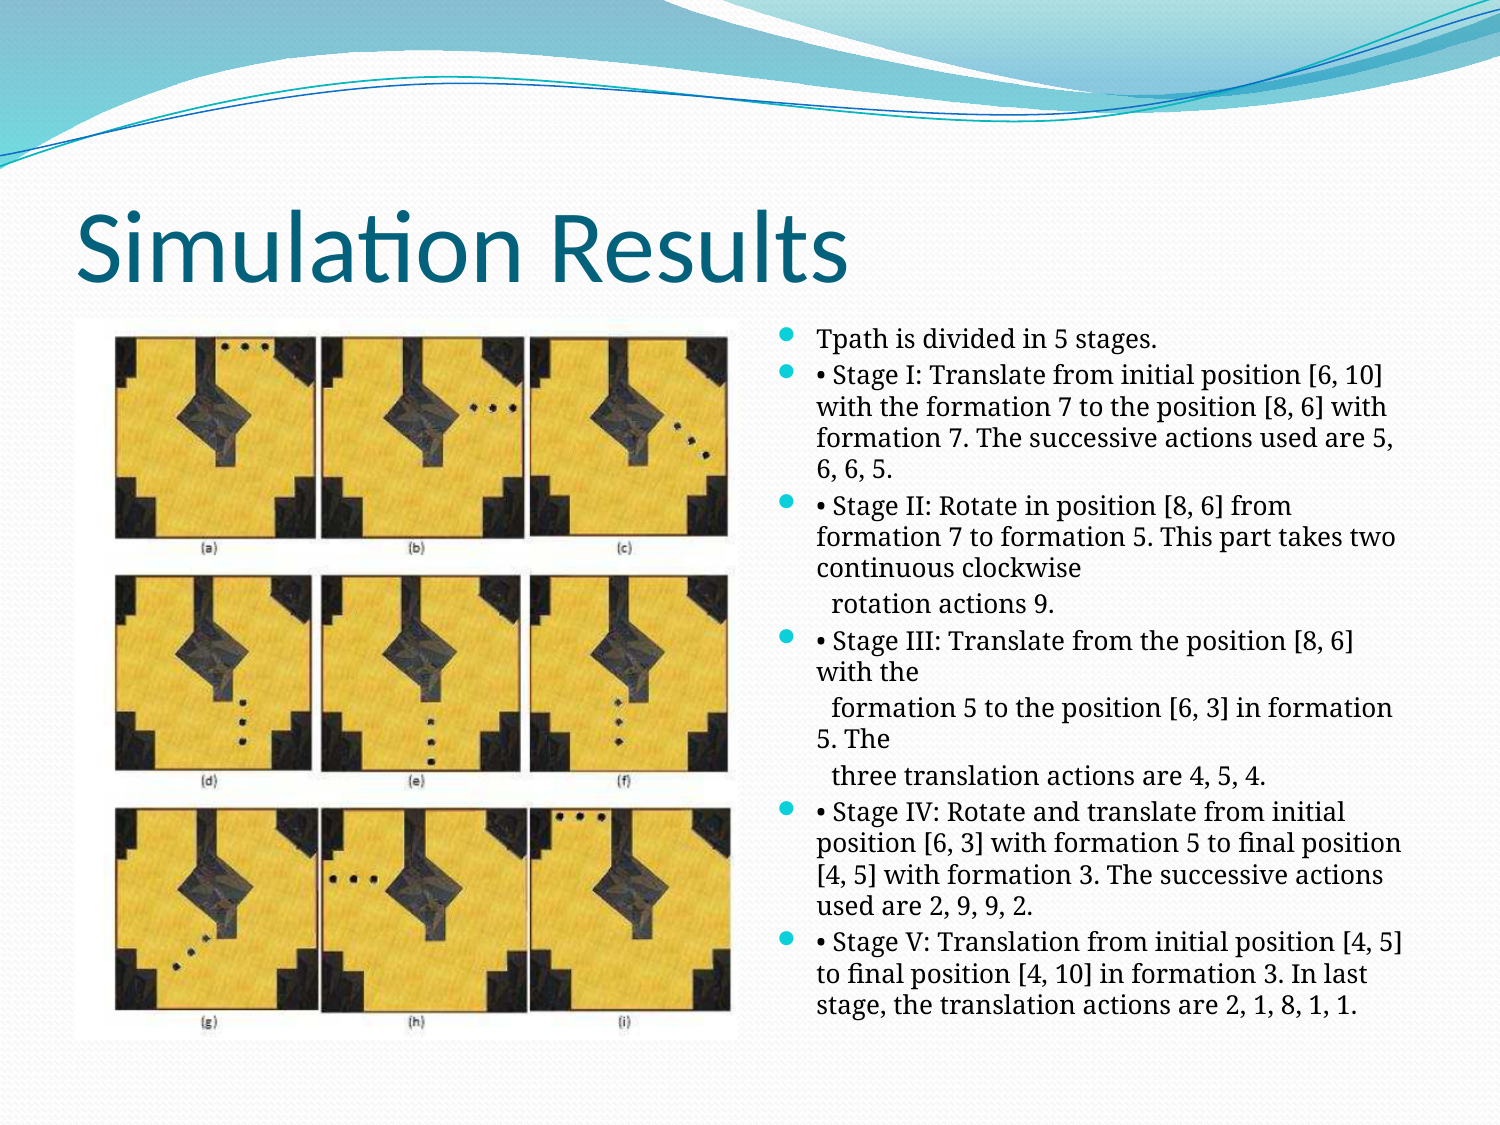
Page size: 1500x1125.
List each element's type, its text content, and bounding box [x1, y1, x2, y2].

list Tpath is divided in 5 stages. • Stage I: Translate from initial position [6, 10] with the formation 7 to the position [8, 6] with formation 7. The successive actions used are 5, 6, 6, 5. • Stage II: Rotate in position [8, 6] from formation 7 to formation 5. This part takes two continuous clockwise rotation actions 9. • Stage III: Translate from the position [8, 6] with the formation 5 to the position [6, 3] in formation 5. The three translation actions are 4, 5, 4. • Stage IV: Rotate and translate from initial position [6, 3] with formation 5 to final position [4, 5] with formation 3. The successive actions used are 2, 9, 9, 2. • Stage V: Translation from initial position [4, 5] to final position [4, 10] in formation 3. In last stage, the translation actions are 2, 1, 8, 1, 1. [762, 314, 1425, 1043]
title Simulation Results [75, 115, 1425, 303]
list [74, 318, 738, 1040]
